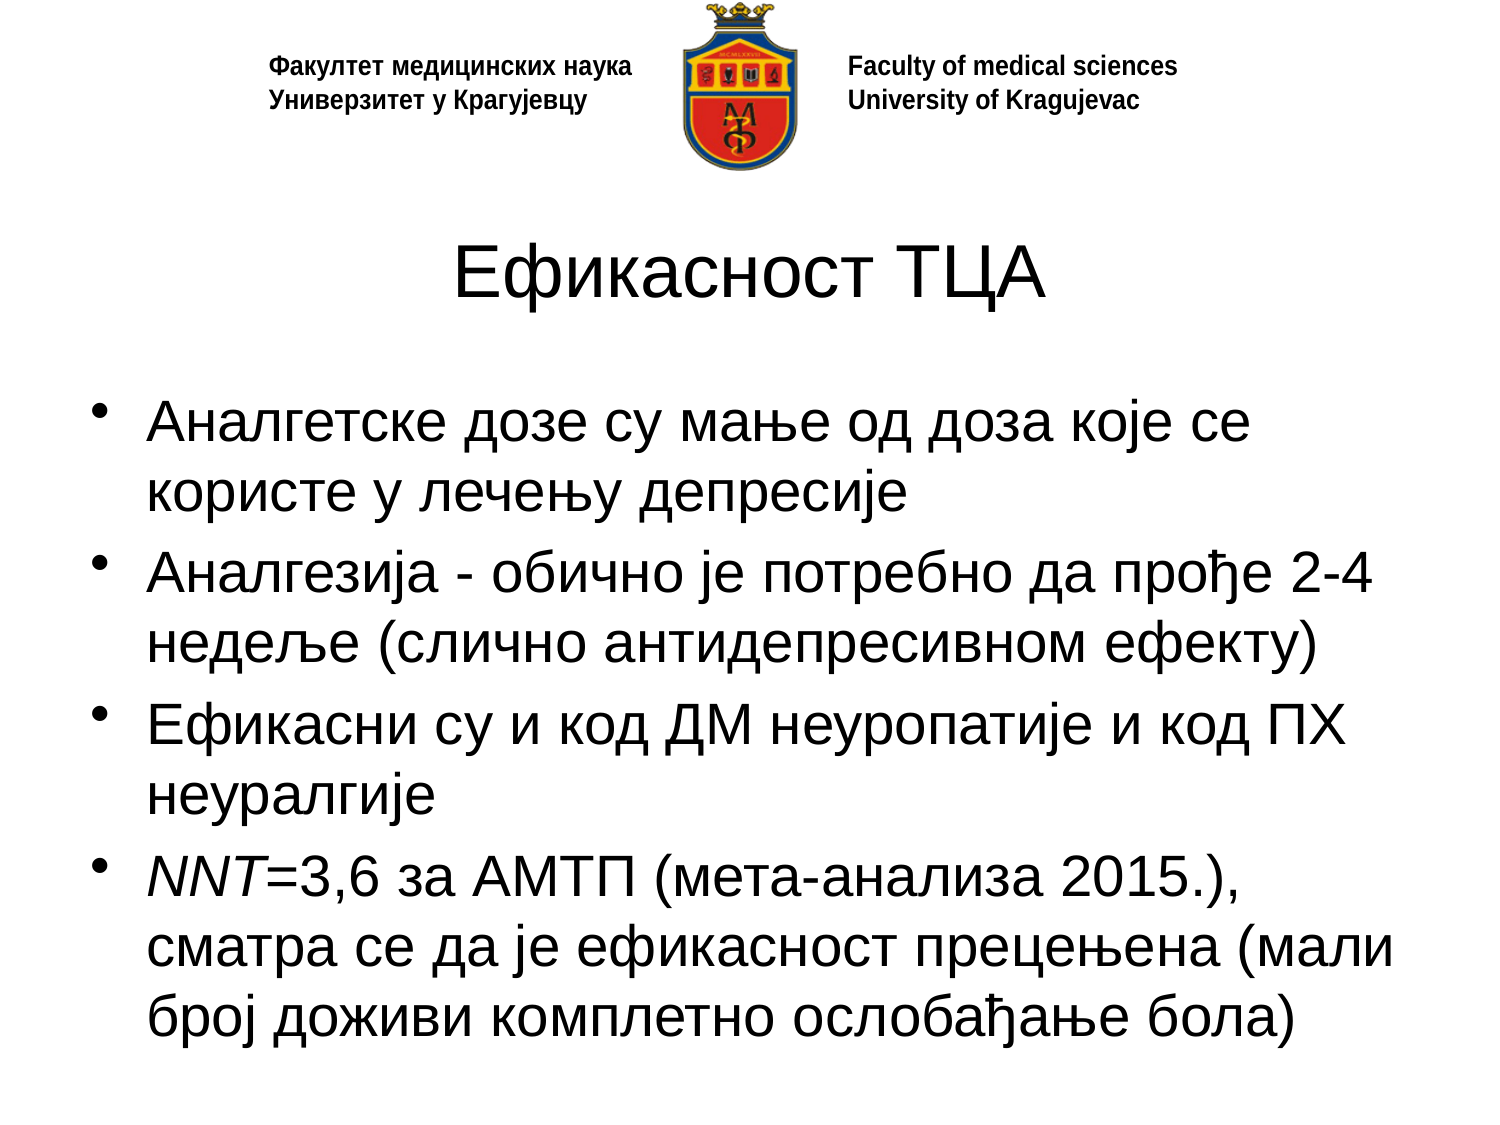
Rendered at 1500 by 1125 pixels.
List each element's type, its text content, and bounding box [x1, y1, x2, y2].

title Ефикасност ТЦА [74, 173, 1426, 362]
list Аналгетске дозе су мање од доза које се користе у лечењу депресије Аналгезија - обично је потребно да прође 2-4 недеље (слично антидепресивном ефекту) Ефикасни су и код ДМ неуропатије и код ПХ неуралгије NNT=3,6 за АМТП (мета-анализа 2015.), сматра се да је ефикасност прецењена (мали број доживи комплетно ослобађање бола) [74, 374, 1426, 1118]
